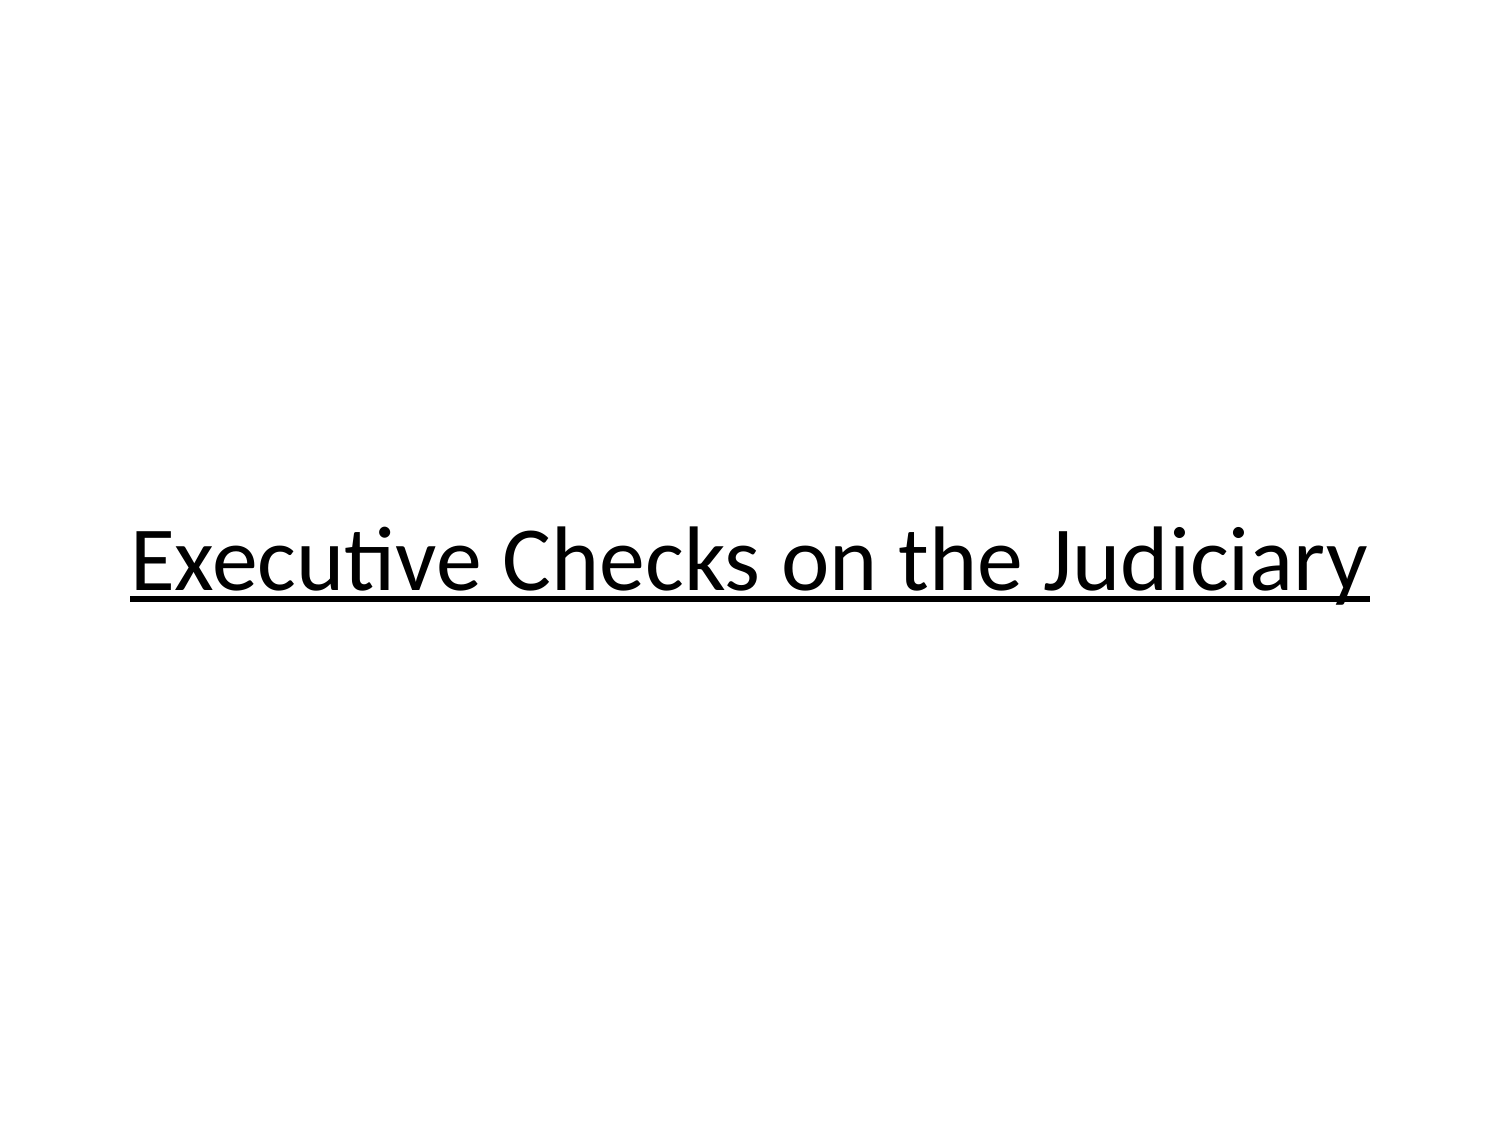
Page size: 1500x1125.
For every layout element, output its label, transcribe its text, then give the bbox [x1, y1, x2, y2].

title Executive Checks on the Judiciary [74, 44, 1426, 1063]
